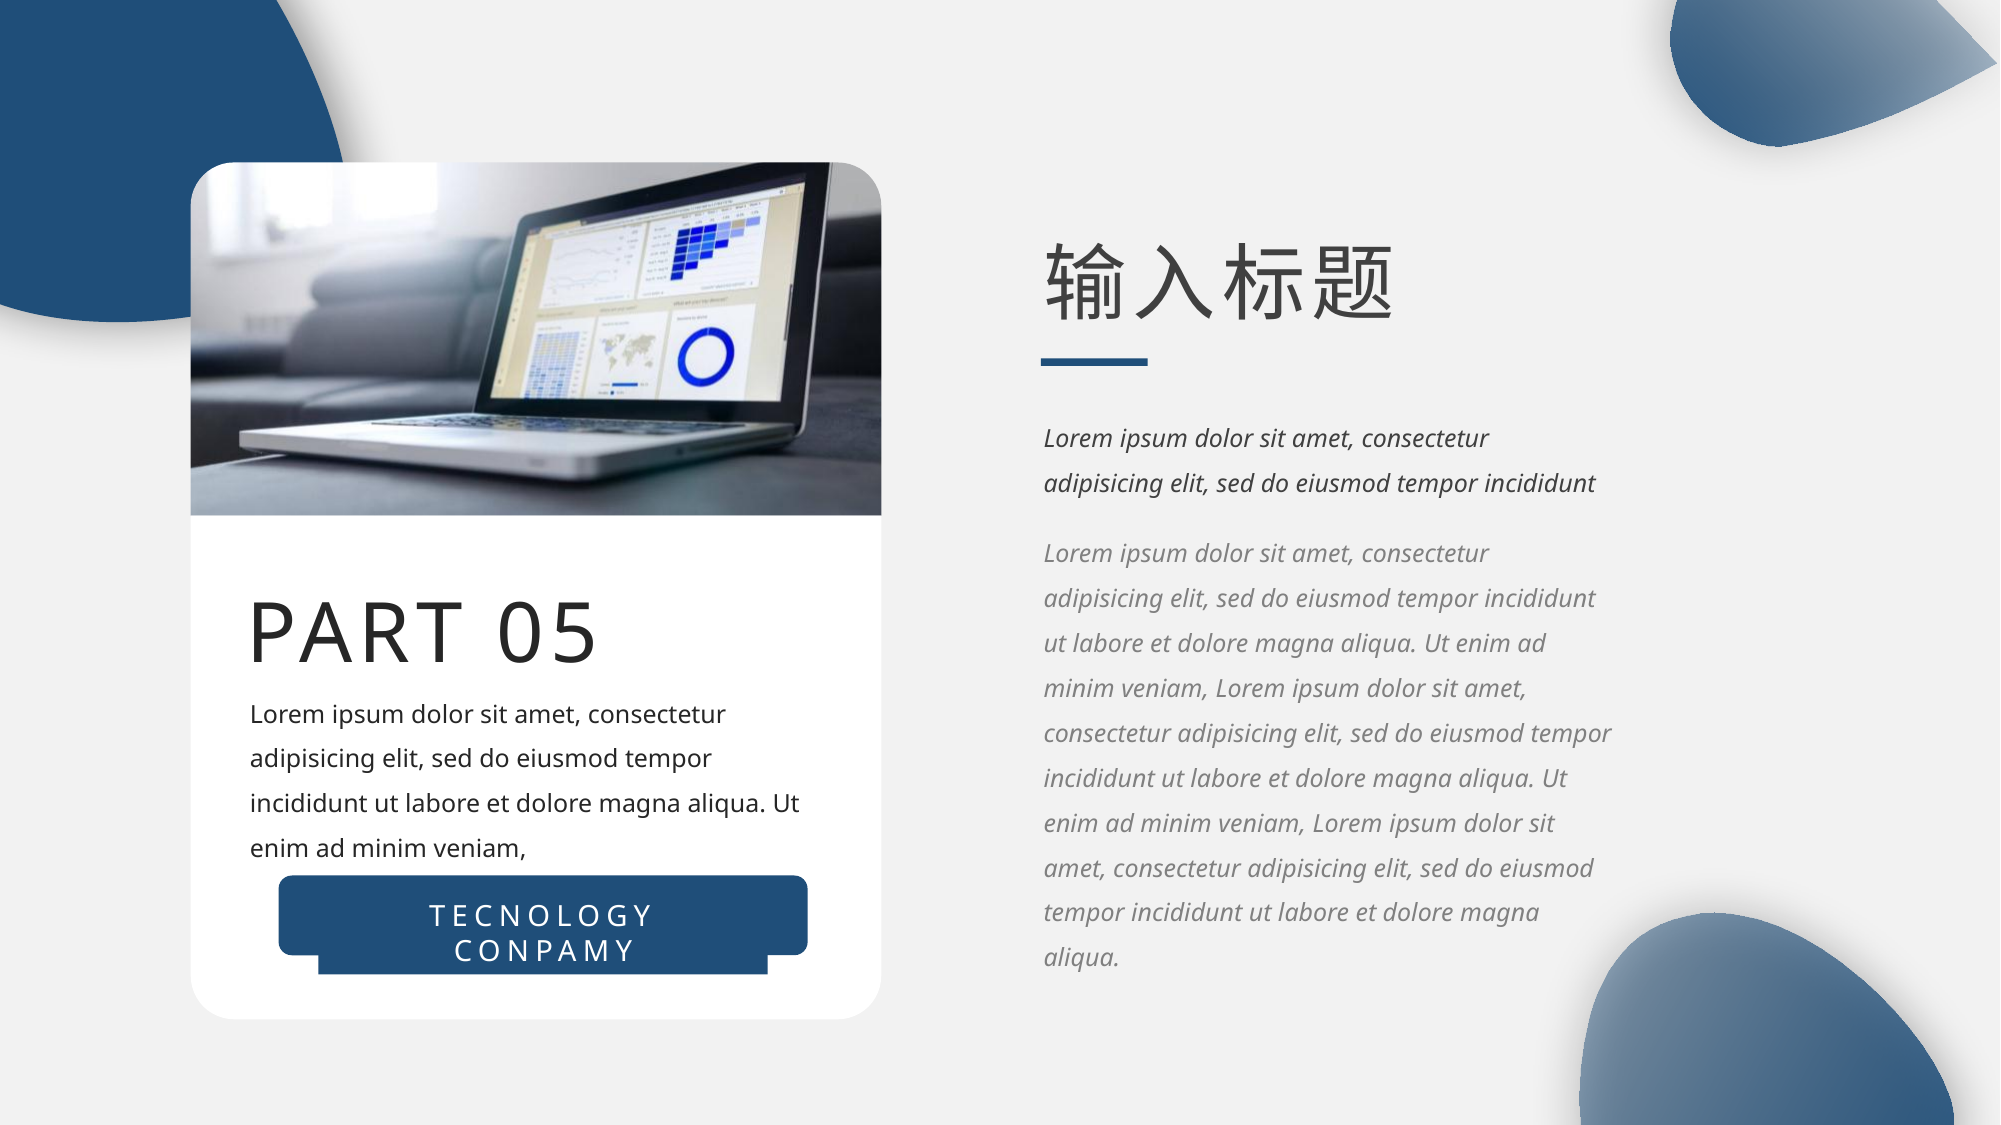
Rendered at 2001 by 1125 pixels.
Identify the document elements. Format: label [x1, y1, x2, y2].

text_box [1669, 0, 1999, 148]
text_box [0, 0, 344, 324]
text_box [190, 162, 882, 1020]
text_box [1028, 222, 1630, 940]
text_box [1578, 911, 1955, 1125]
